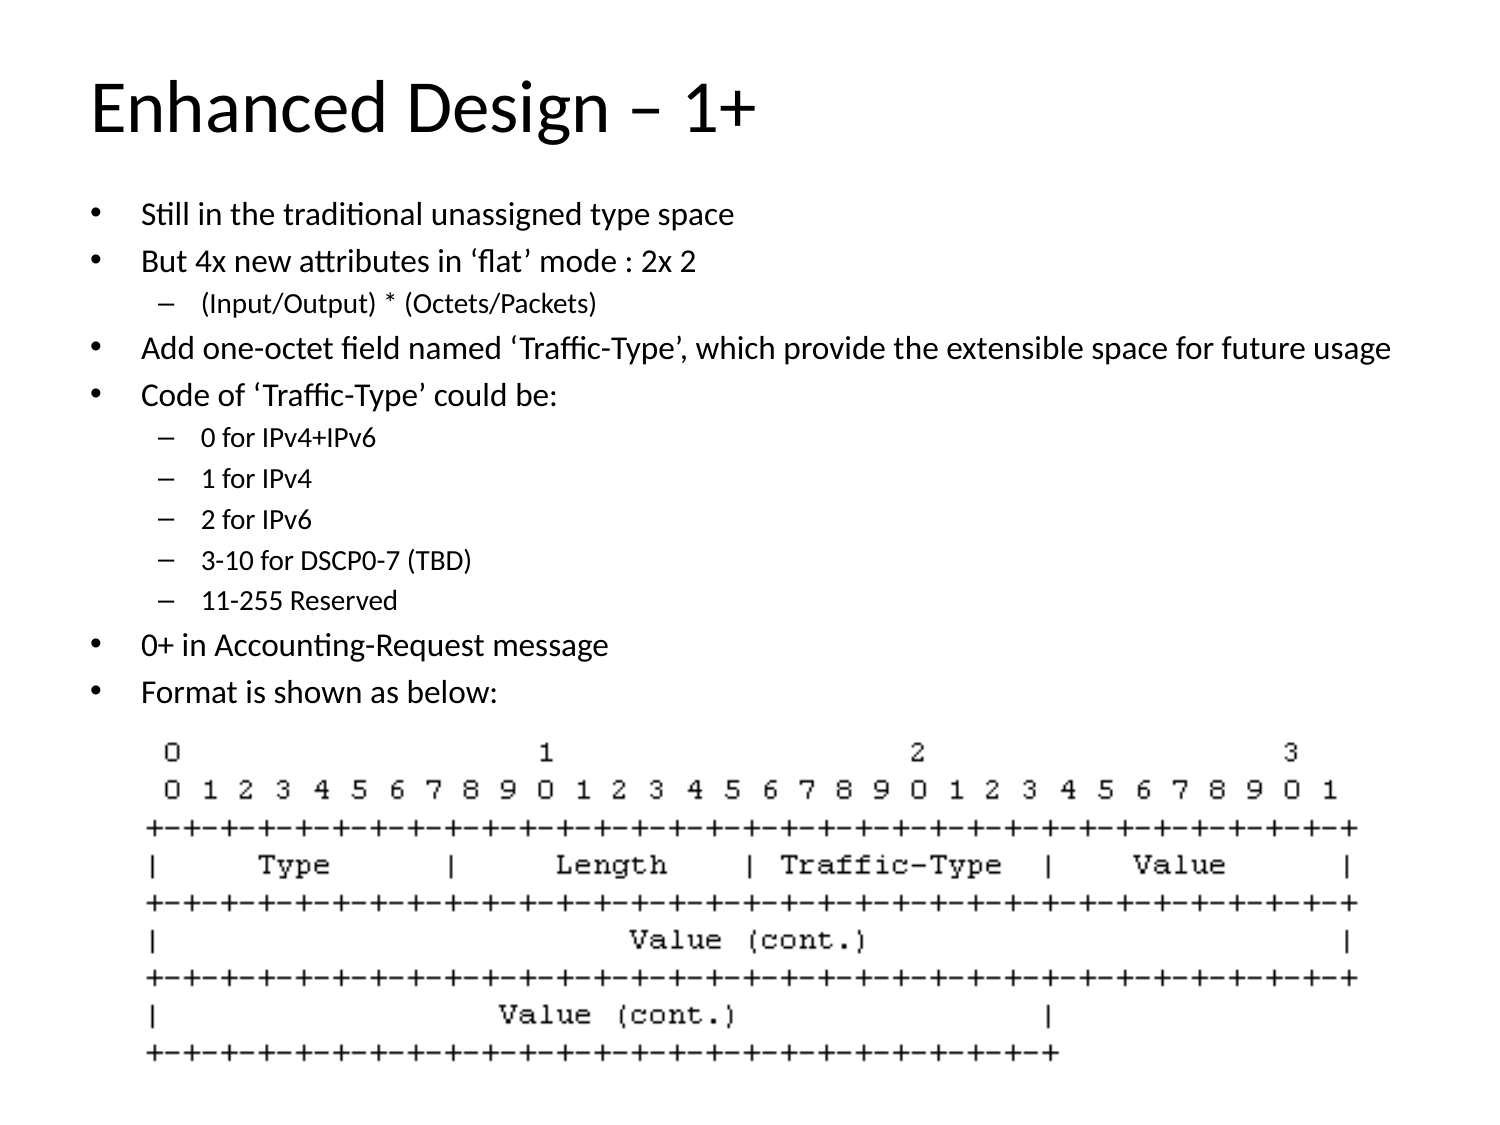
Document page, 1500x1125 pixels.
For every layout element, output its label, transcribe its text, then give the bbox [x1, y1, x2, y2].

picture [145, 727, 1365, 1071]
list Still in the traditional unassigned type space But 4x new attributes in ‘flat’ mode : 2x 2 (Input/Output) * (Octets/Packets) Add one-octet field named ‘Traffic-Type’, which provide the extensible space for future usage Code of ‘Traffic-Type’ could be: 0 for IPv4+IPv6 1 for IPv4 2 for IPv6 3-10 for DSCP0-7 (TBD) 11-255 Reserved 0+ in Accounting-Request message Format is shown as below: [75, 184, 1425, 752]
title Enhanced Design – 1+ [75, 45, 1425, 161]
